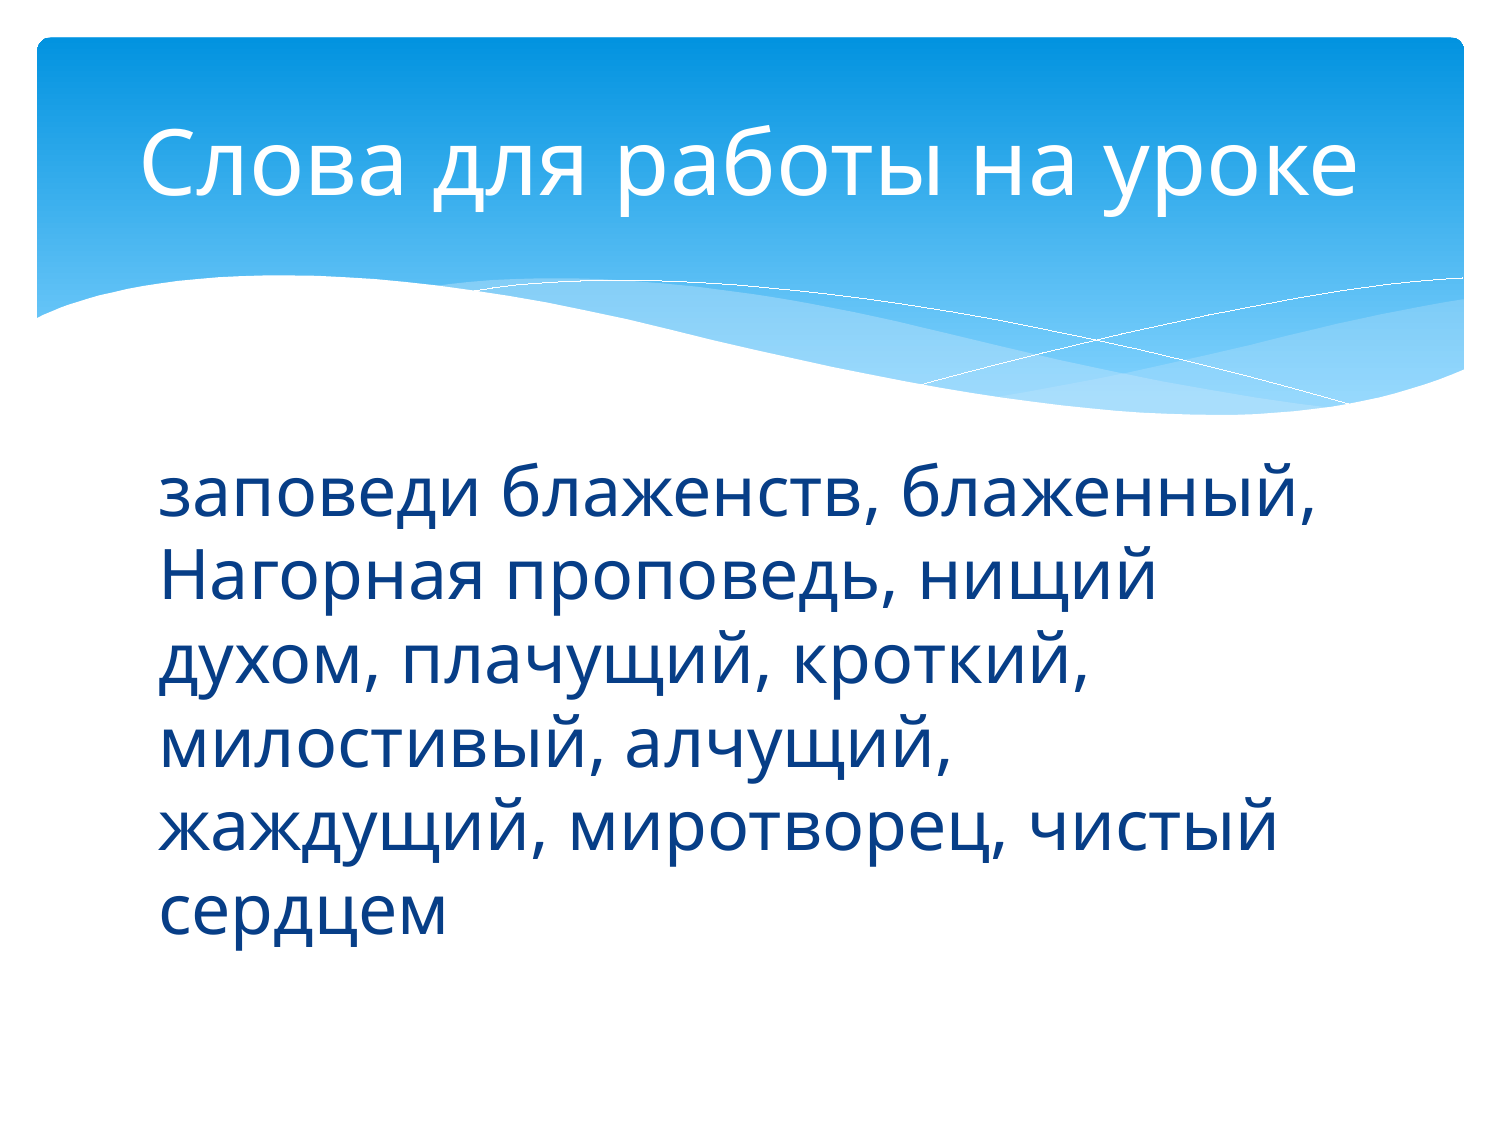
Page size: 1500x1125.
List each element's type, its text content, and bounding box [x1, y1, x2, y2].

title Слова для работы на уроке [75, 55, 1425, 261]
list заповеди блаженств, блаженный, Нагорная проповедь, нищий духом, плачущий, кроткий, милостивый, алчущий, жаждущий, миротворец, чистый сердцем [143, 438, 1359, 1005]
